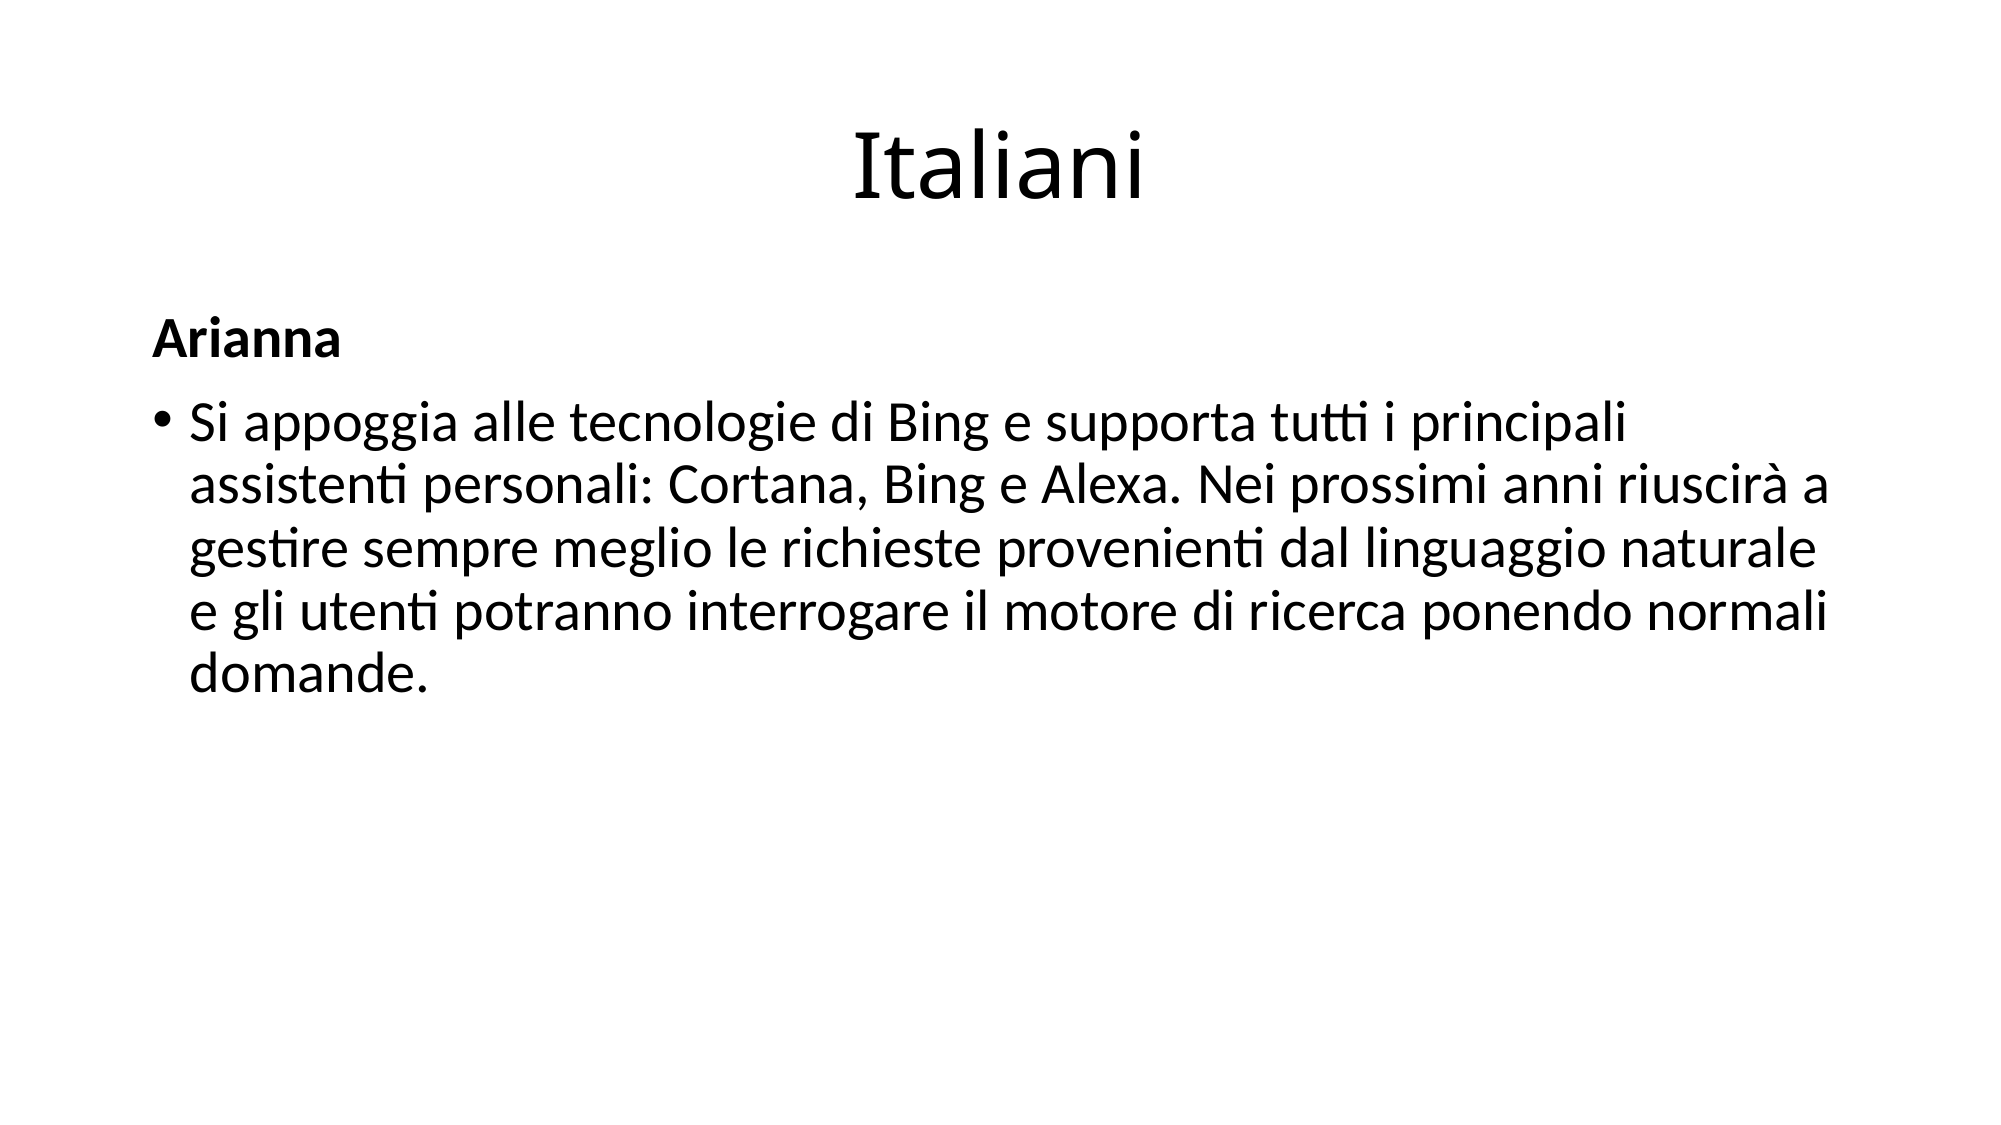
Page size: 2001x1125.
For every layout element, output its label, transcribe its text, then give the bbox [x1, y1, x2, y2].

list Arianna Si appoggia alle tecnologie di Bing e supporta tutti i principali assistenti personali: Cortana, Bing e Alexa. Nei prossimi anni riuscirà a gestire sempre meglio le richieste provenienti dal linguaggio naturale e gli utenti potranno interrogare il motore di ricerca ponendo normali domande. [137, 299, 1863, 1014]
title Italiani [137, 59, 1863, 278]
